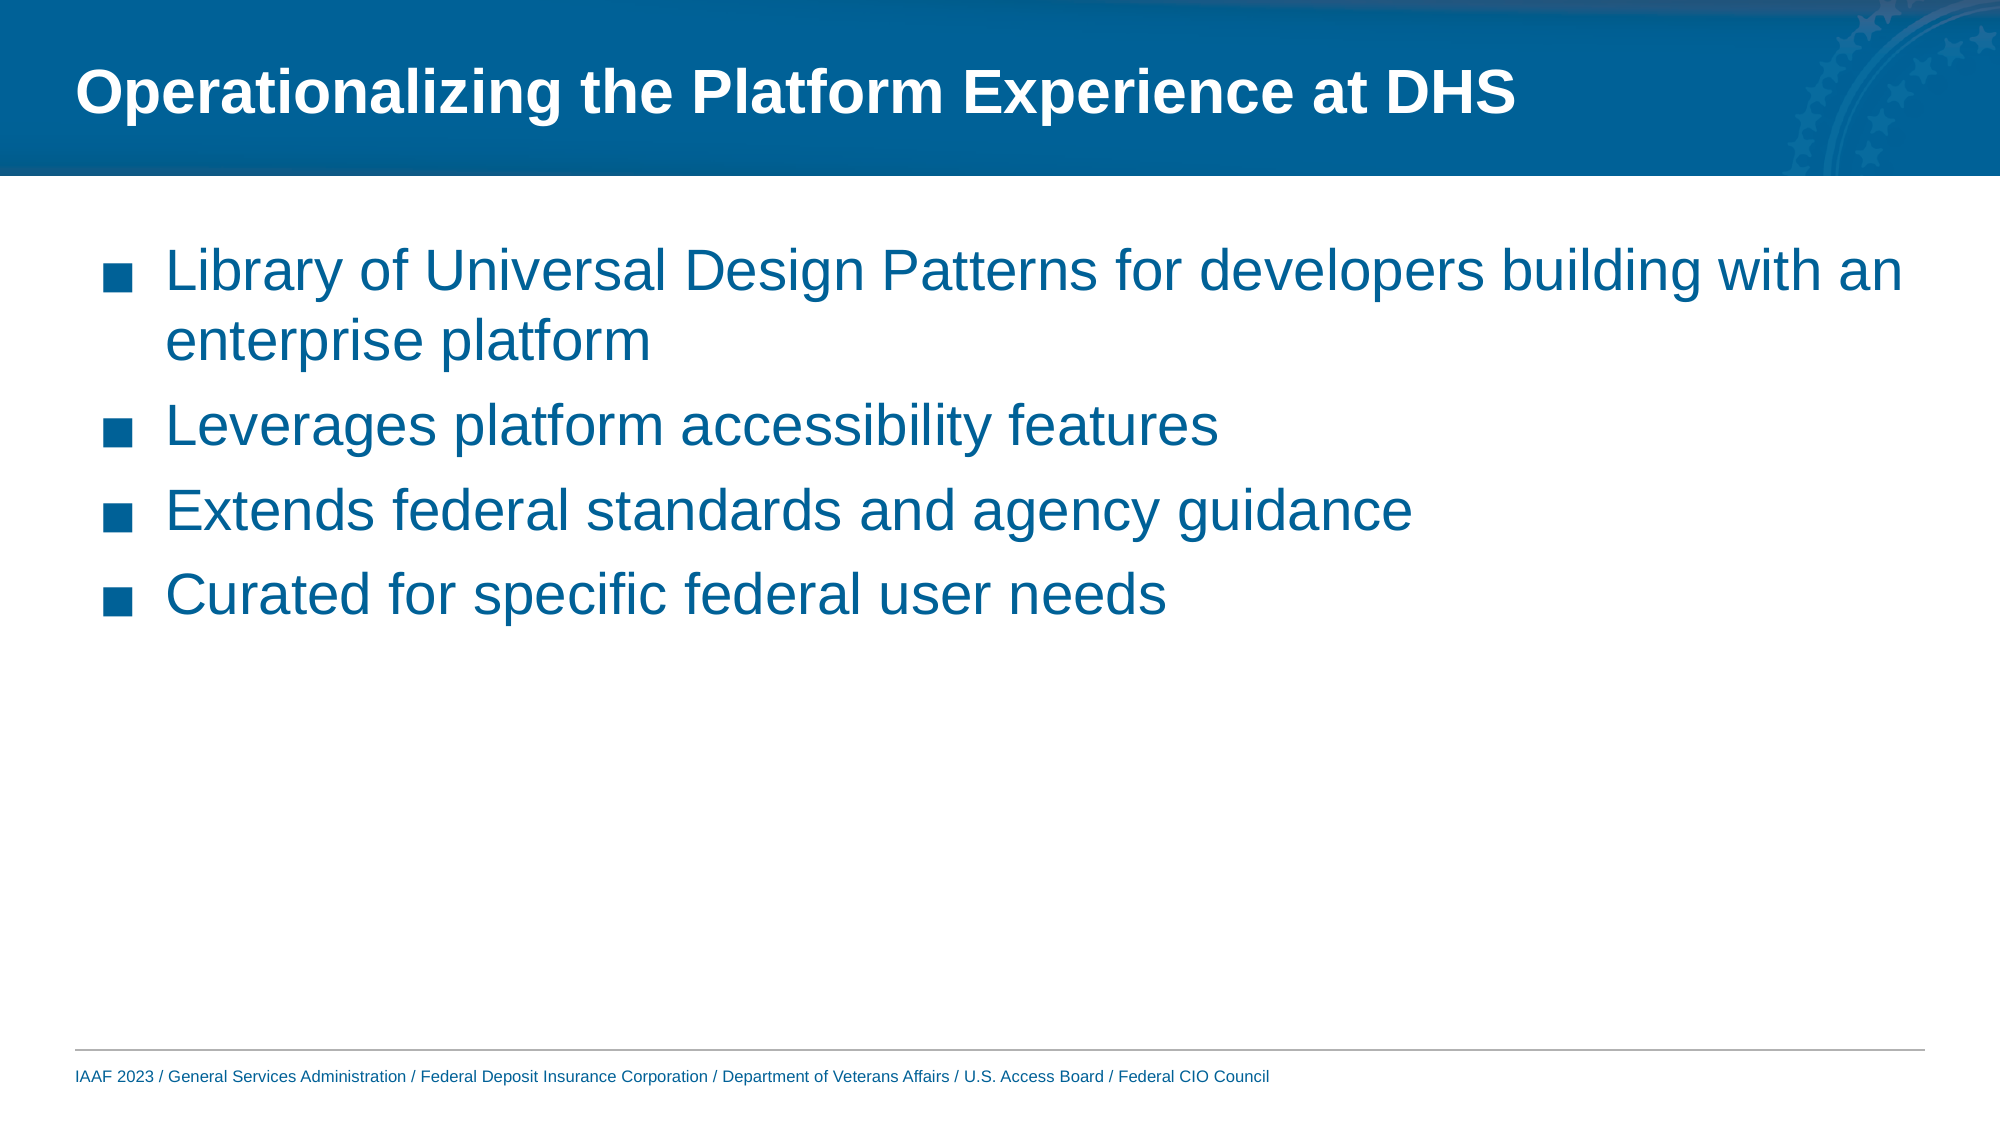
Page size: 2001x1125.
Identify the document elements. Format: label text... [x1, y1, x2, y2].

list Library of Universal Design Patterns for developers building with an enterprise platform Leverages platform accessibility features Extends federal standards and agency guidance Curated for specific federal user needs [75, 224, 1925, 1035]
picture [0, 0, 2000, 176]
title Operationalizing the Platform Experience at DHS [75, 52, 1800, 128]
picture [0, 168, 666, 176]
